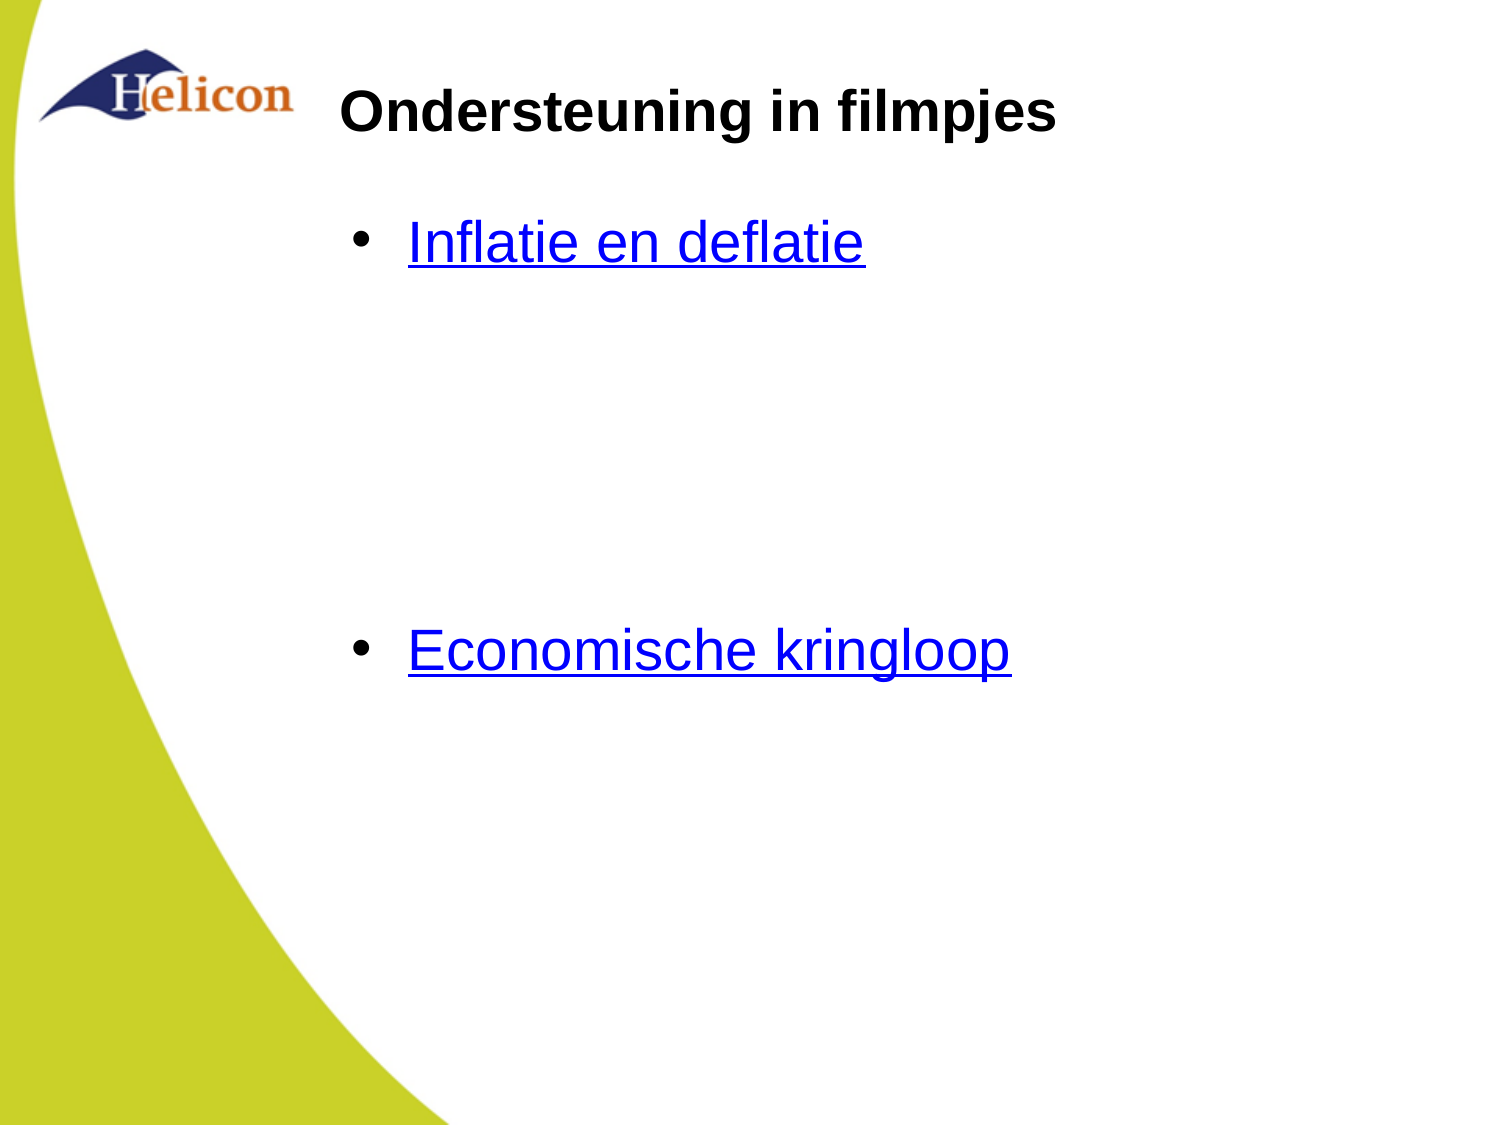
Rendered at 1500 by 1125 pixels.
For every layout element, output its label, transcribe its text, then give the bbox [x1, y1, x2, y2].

picture [0, 0, 1500, 1125]
title Ondersteuning in filmpjes [324, 54, 1415, 161]
list Inflatie en deflatie Economische kringloop [336, 196, 1425, 1005]
